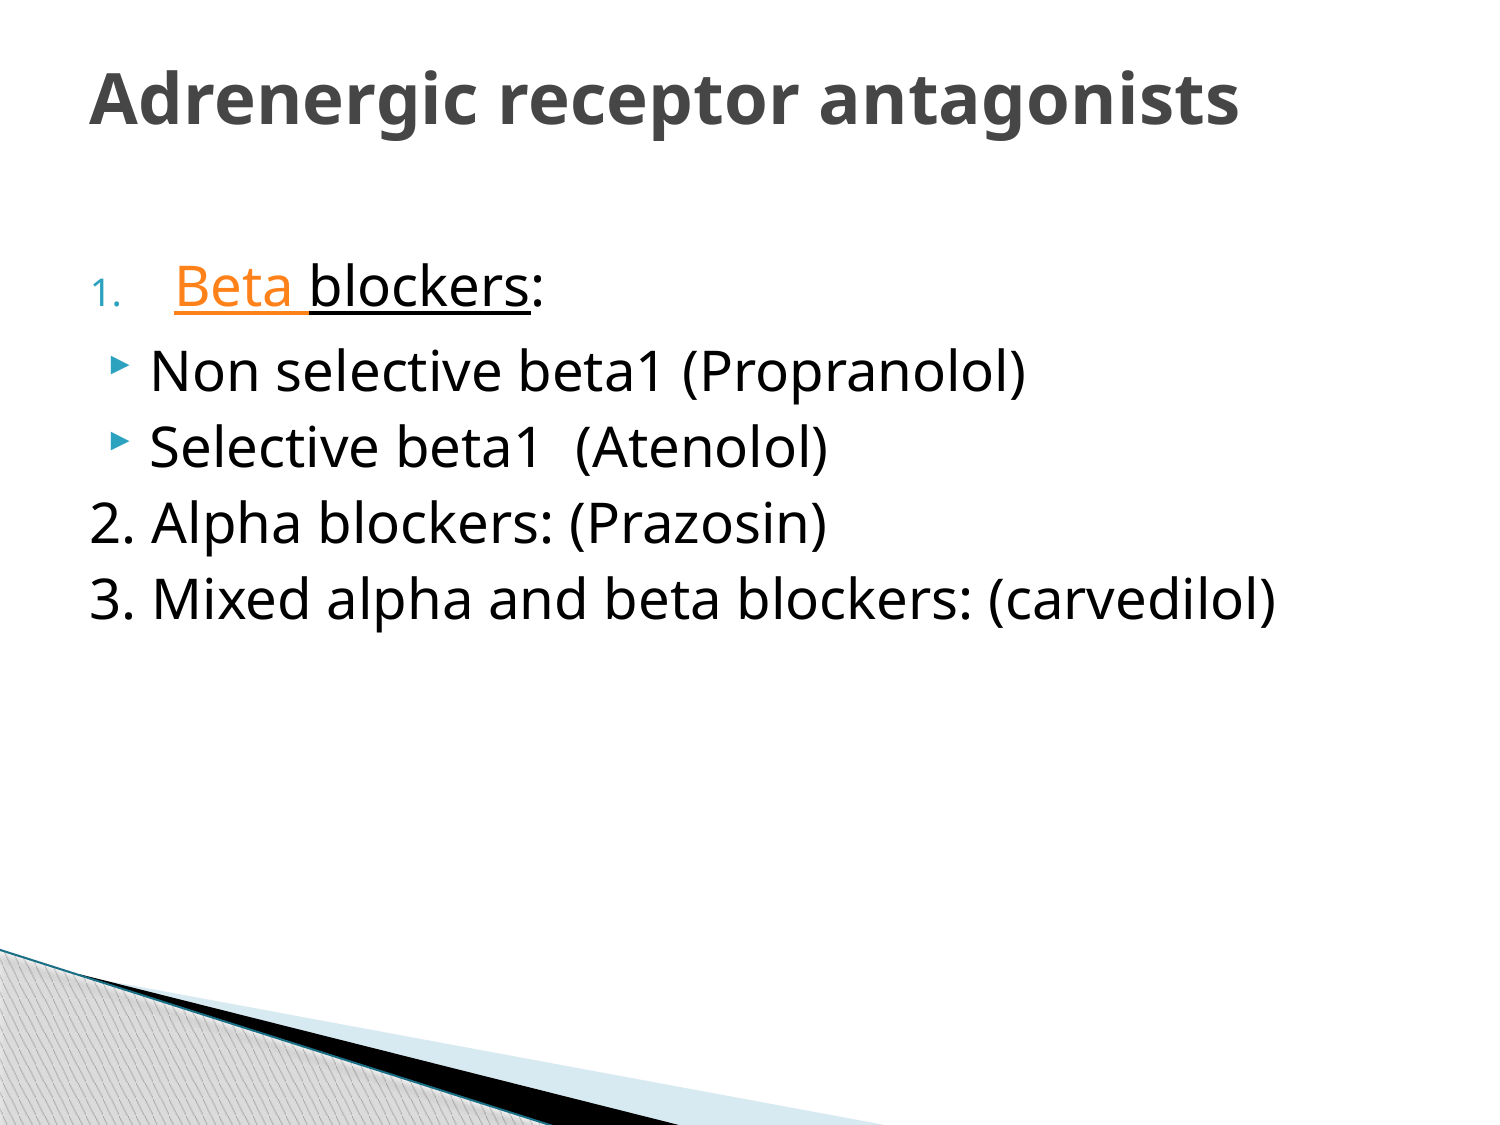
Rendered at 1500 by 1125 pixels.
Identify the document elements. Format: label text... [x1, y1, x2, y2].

title Adrenergic receptor antagonists [75, 45, 1425, 233]
list Beta blockers: Non selective beta1 (Propranolol) Selective beta1 (Atenolol) 2. Alpha blockers: (Prazosin) 3. Mixed alpha and beta blockers: (carvedilol) [75, 243, 1425, 986]
